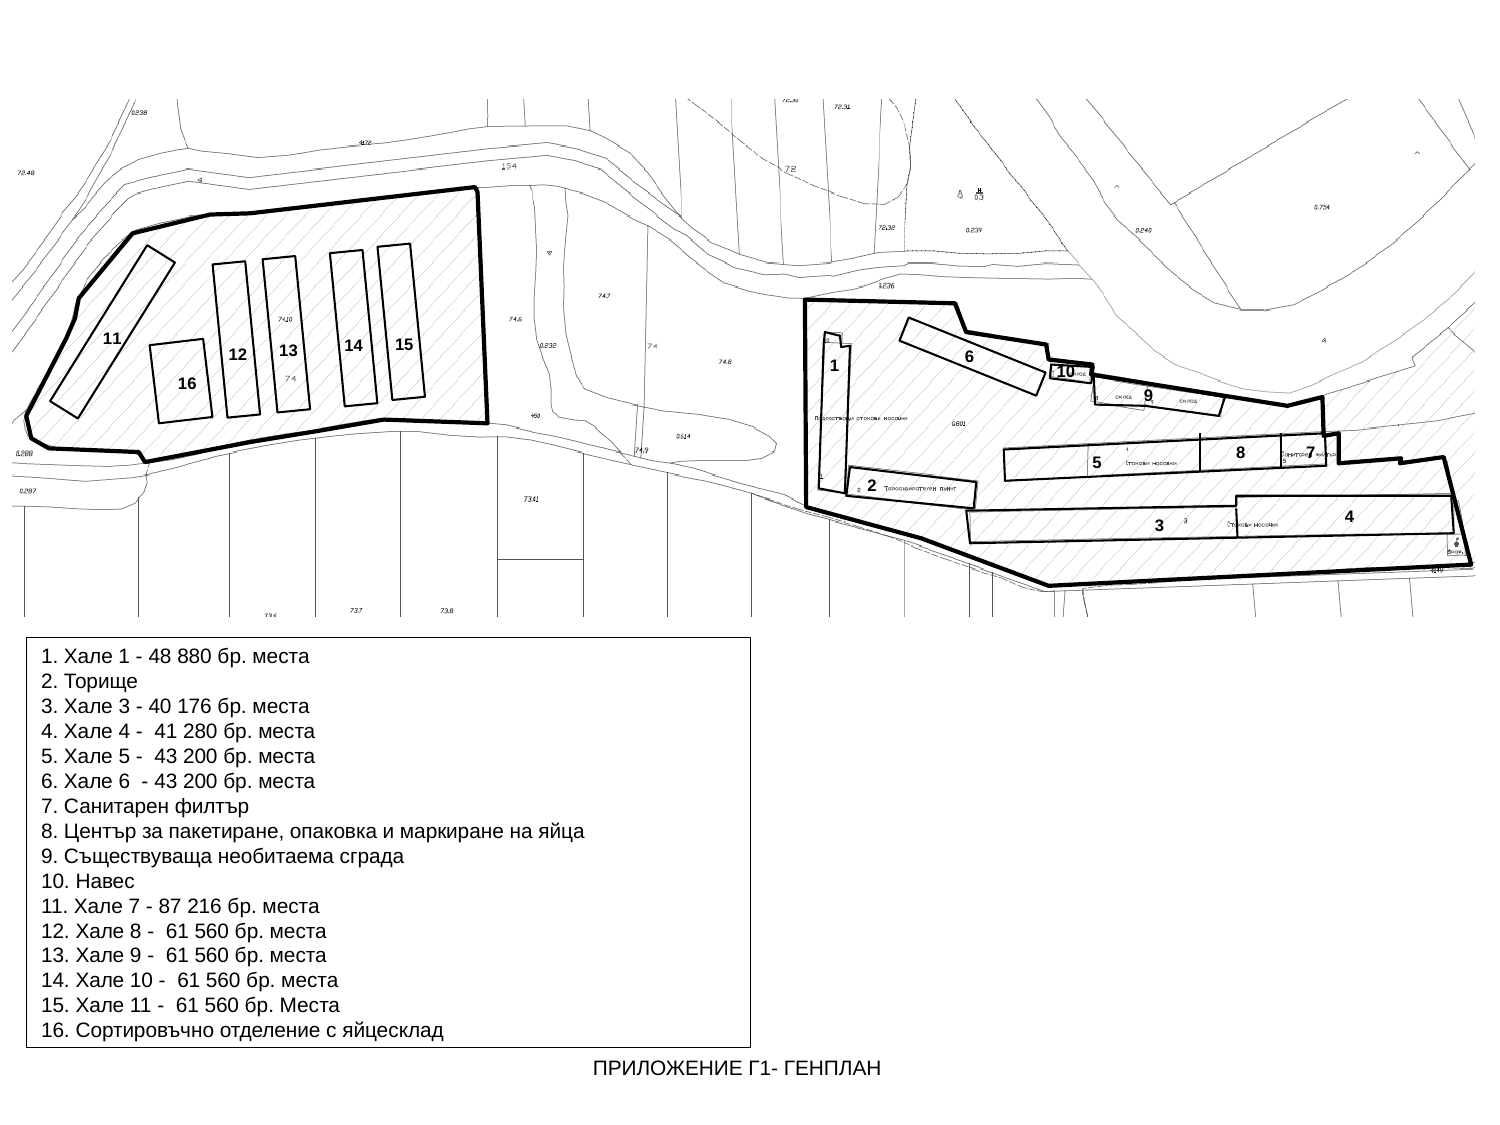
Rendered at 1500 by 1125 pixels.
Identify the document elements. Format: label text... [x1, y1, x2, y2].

text_box 1. Хале 1 - 48 880 бр. места 2. Торище 3. Хале 3 - 40 176 бр. места 4. Хале 4 - 41 280 бр. места 5. Хале 5 - 43 200 бр. места 6. Хале 6 - 43 200 бр. места 7. Санитарен филтър 8. Център за пакетиране, опаковка и маркиране на яйца 9. Съществуваща необитаема сграда 10. Навес 11. Хале 7 - 87 216 бр. места 12. Хале 8 - 61 560 бр. места 13. Хале 9 - 61 560 бр. места 14. Хале 10 - 61 560 бр. места 15. Хале 11 - 61 560 бр. Места 16. Сортировъчно отделение с яйцесклад [24, 635, 753, 1049]
text_box ПРИЛОЖЕНИЕ Г1- ГЕНПЛАН [423, 1047, 1050, 1087]
picture [12, 99, 1476, 617]
